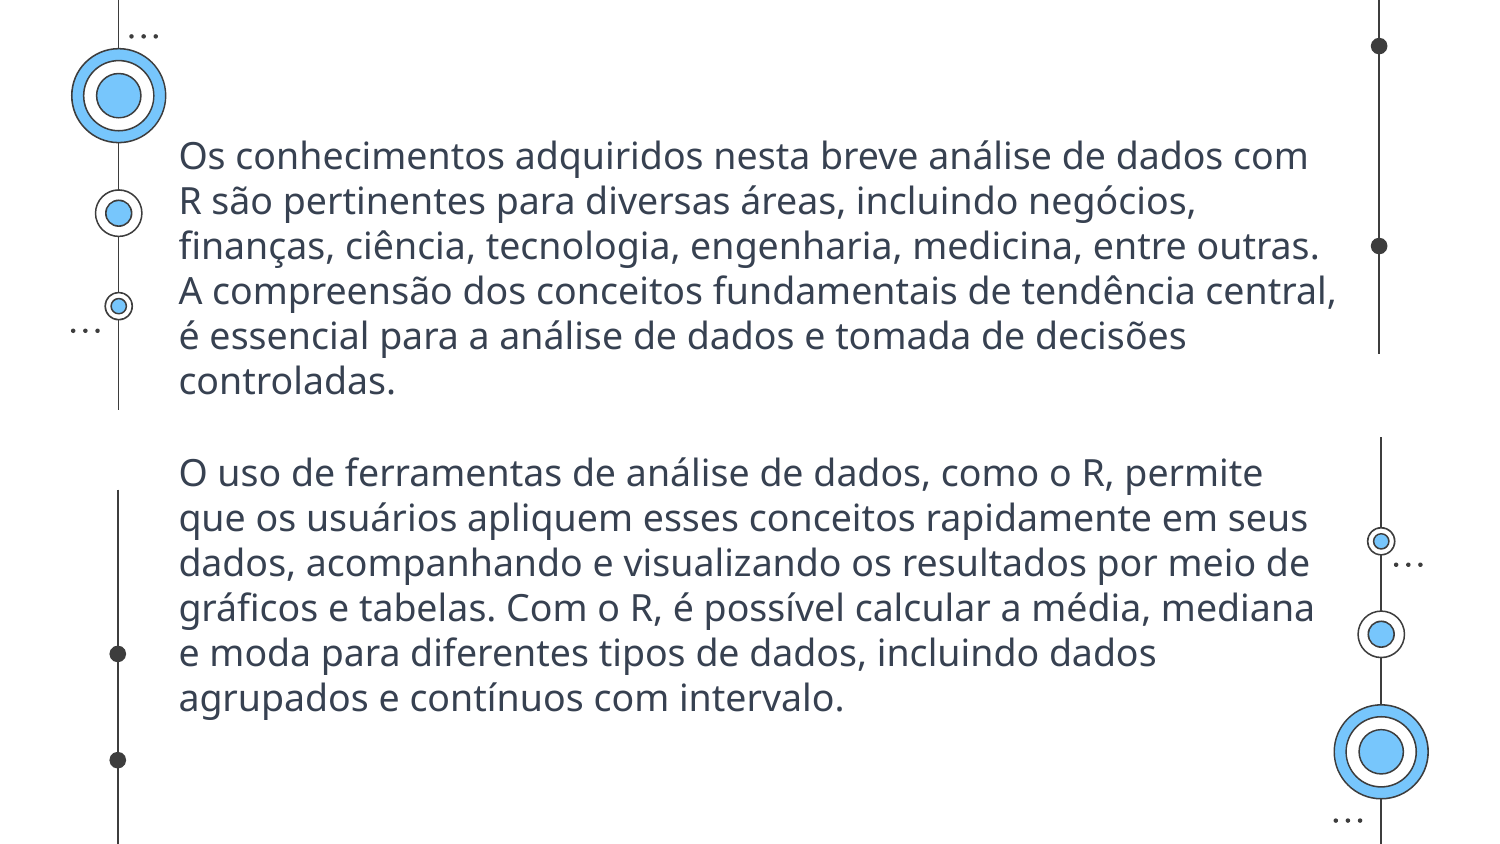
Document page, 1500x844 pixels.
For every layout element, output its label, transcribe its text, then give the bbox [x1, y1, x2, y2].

text_box O uso de ferramentas de análise de dados, como o R, permite que os usuários apliquem esses conceitos rapidamente em seus dados, acompanhando e visualizando os resultados por meio de gráficos e tabelas. Com o R, é possível calcular a média, mediana e moda para diferentes tipos de dados, incluindo dados agrupados e contínuos com intervalo. [163, 442, 1356, 727]
text_box Os conhecimentos adquiridos nesta breve análise de dados com R são pertinentes para diversas áreas, incluindo negócios, finanças, ciência, tecnologia, engenharia, medicina, entre outras. A compreensão dos conceitos fundamentais de tendência central, é essencial para a análise de dados e tomada de decisões controladas. [163, 124, 1356, 410]
